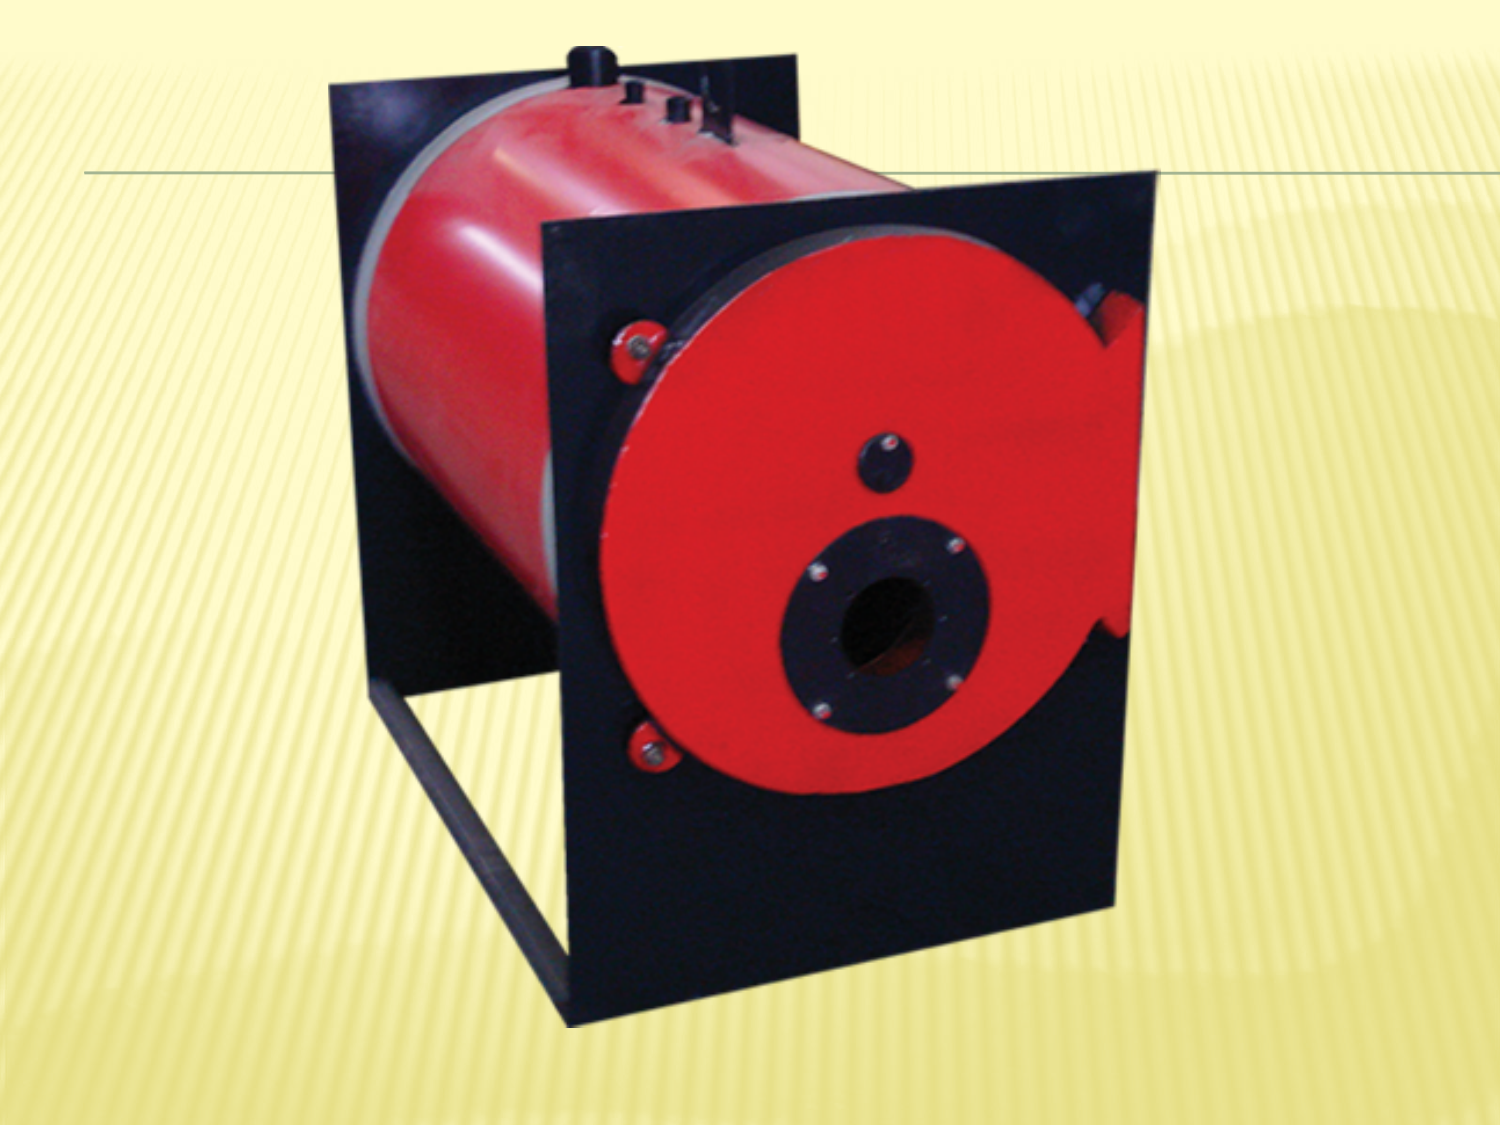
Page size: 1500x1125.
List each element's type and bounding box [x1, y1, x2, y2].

list [327, 46, 1161, 1028]
